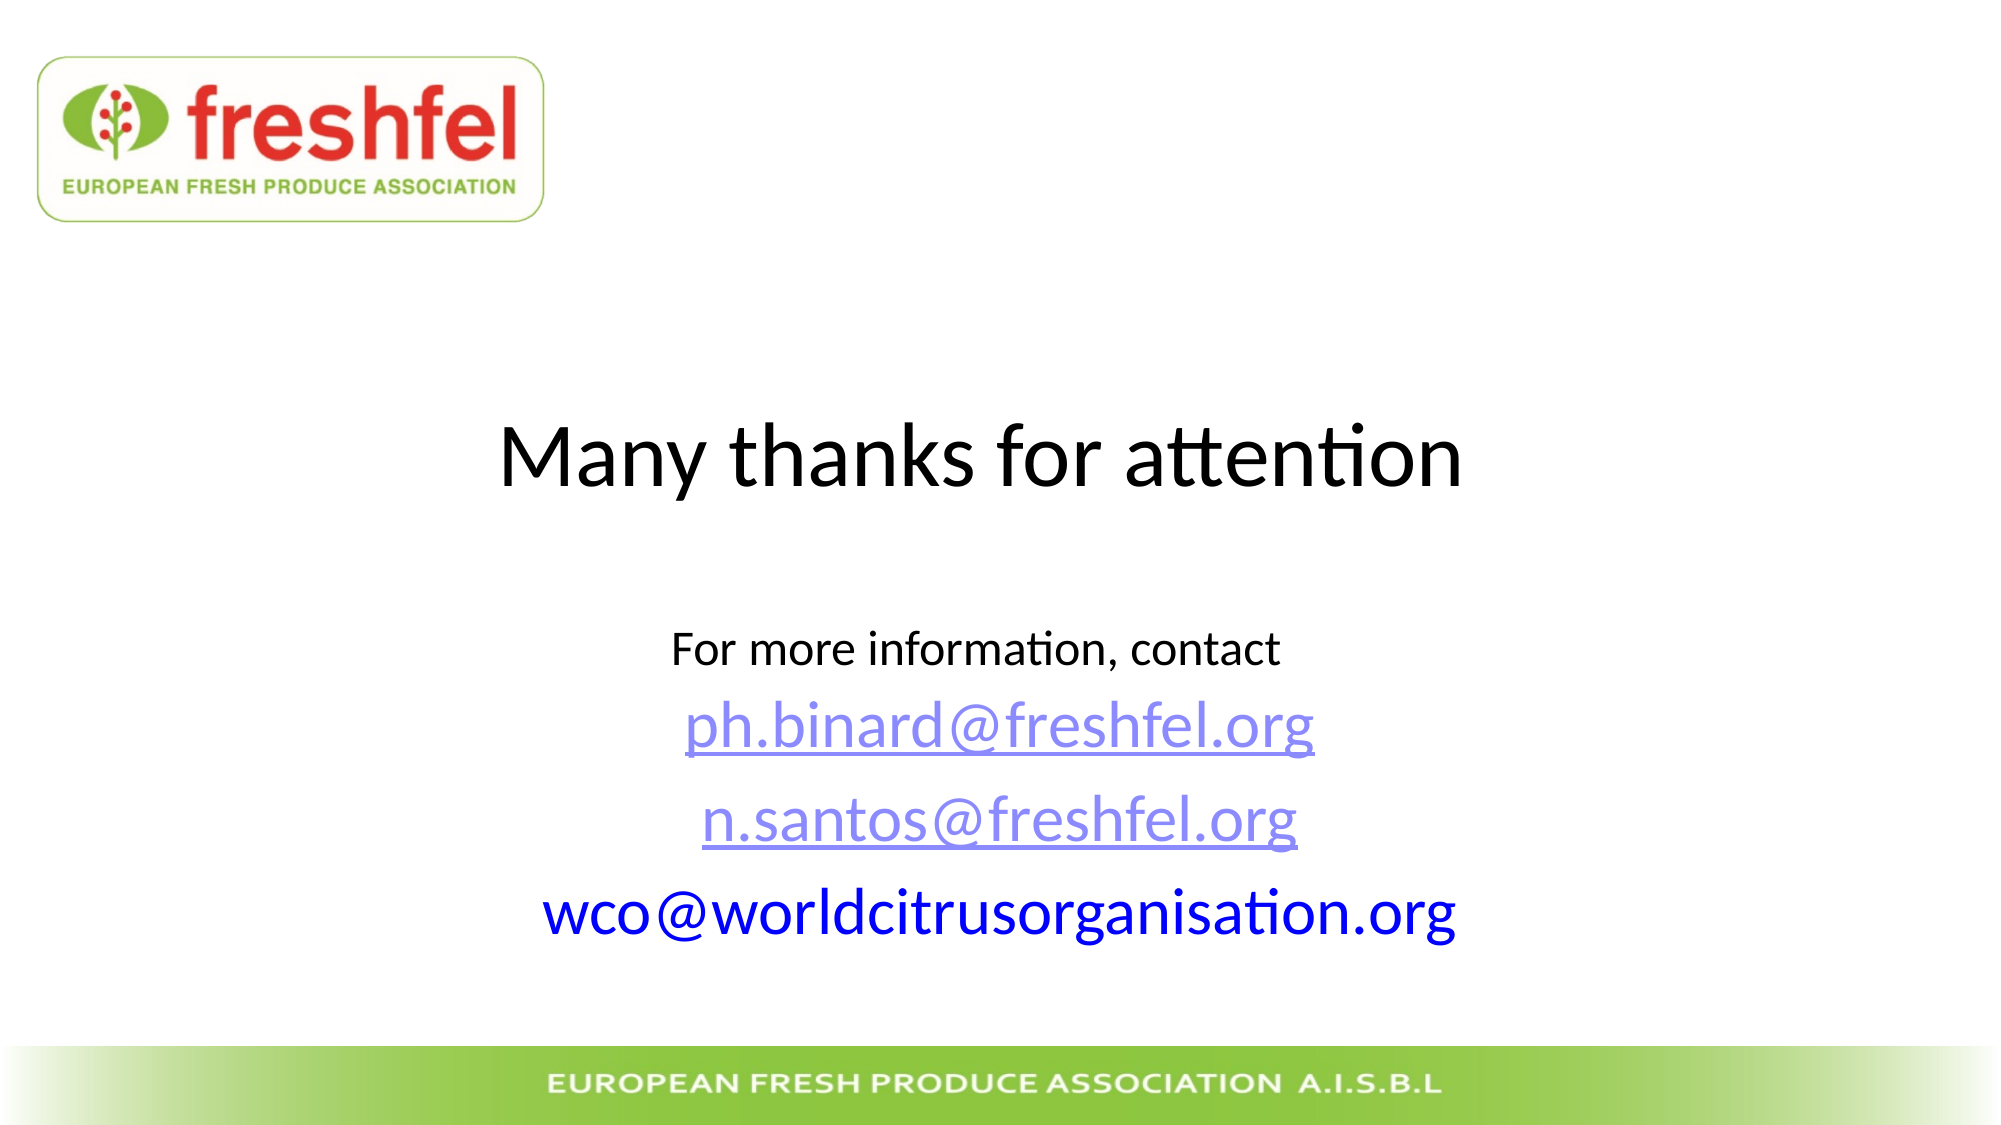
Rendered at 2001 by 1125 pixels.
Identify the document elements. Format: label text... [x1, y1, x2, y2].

picture [0, 1046, 2000, 1125]
picture [35, 55, 545, 223]
title Many thanks for attention For more information, contact [131, 414, 1833, 656]
subtitle ph.binard@freshfel.org n.santos@freshfel.org wco@worldcitrusorganisation.org [299, 673, 1701, 962]
